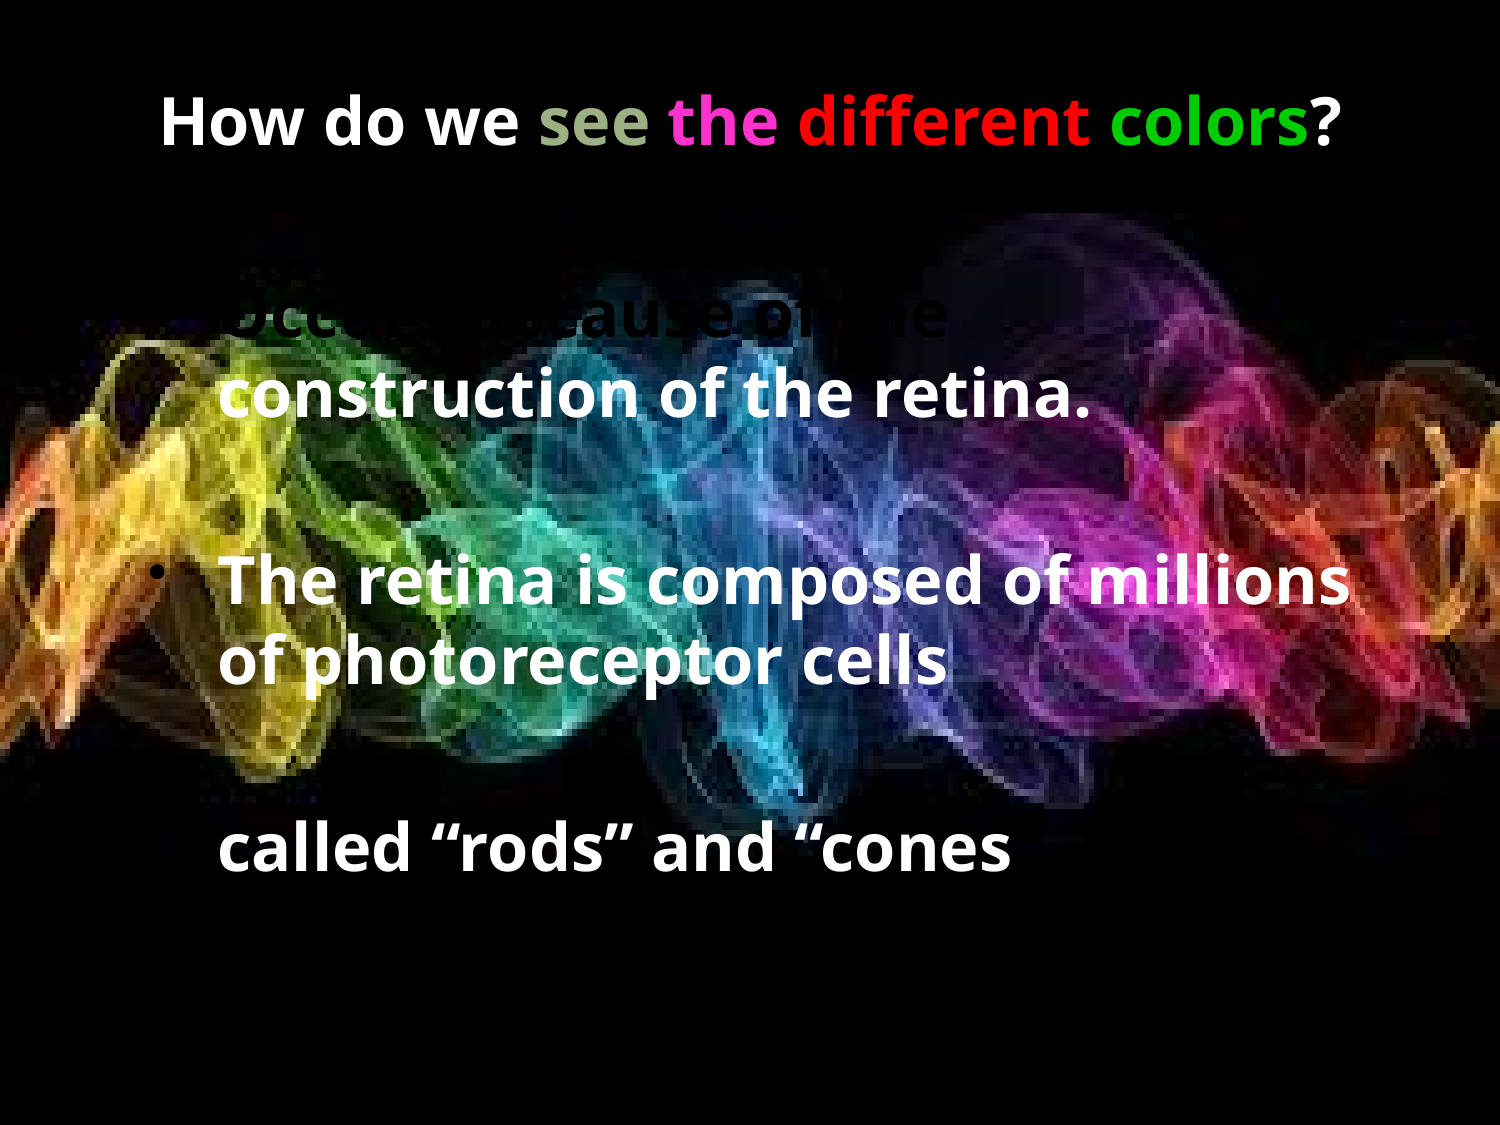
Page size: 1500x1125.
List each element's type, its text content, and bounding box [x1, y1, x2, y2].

title How do we see the different colors? [112, 24, 1388, 213]
list Occurs because of the construction of the retina. The retina is composed of millions of photoreceptor cells called “rods” and “cones”. [112, 224, 1388, 938]
picture [0, 0, 1500, 1125]
